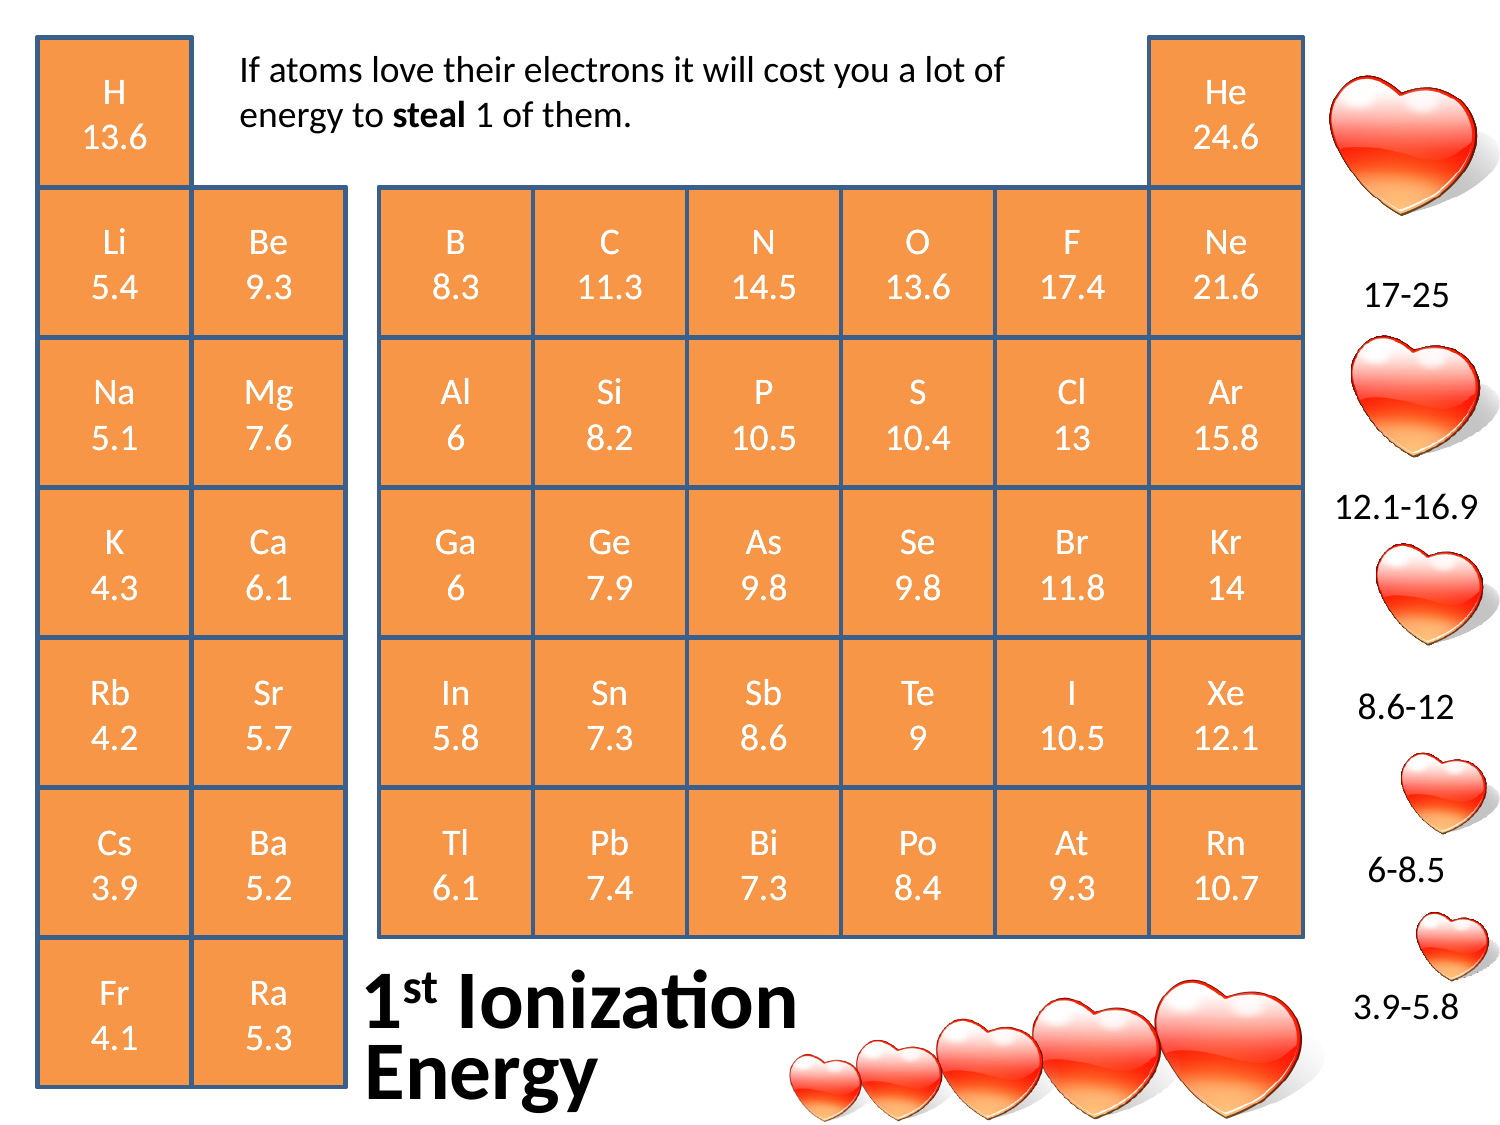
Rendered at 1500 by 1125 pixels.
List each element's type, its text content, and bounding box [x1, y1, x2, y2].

text_box Energy [349, 1097, 650, 1124]
picture [1397, 737, 1500, 838]
text_box 8.6-12 [1312, 674, 1500, 735]
text_box 12.1-16.9 [1312, 474, 1500, 535]
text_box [786, 953, 1326, 1125]
picture [1345, 312, 1500, 463]
picture [1371, 524, 1500, 651]
picture [1323, 49, 1500, 222]
text_box 3.9-5.8 [1330, 974, 1500, 1035]
text_box 17-25 [1312, 262, 1500, 323]
picture [1413, 899, 1500, 985]
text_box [37, 37, 1304, 1088]
text_box 6-8.5 [1312, 837, 1500, 898]
